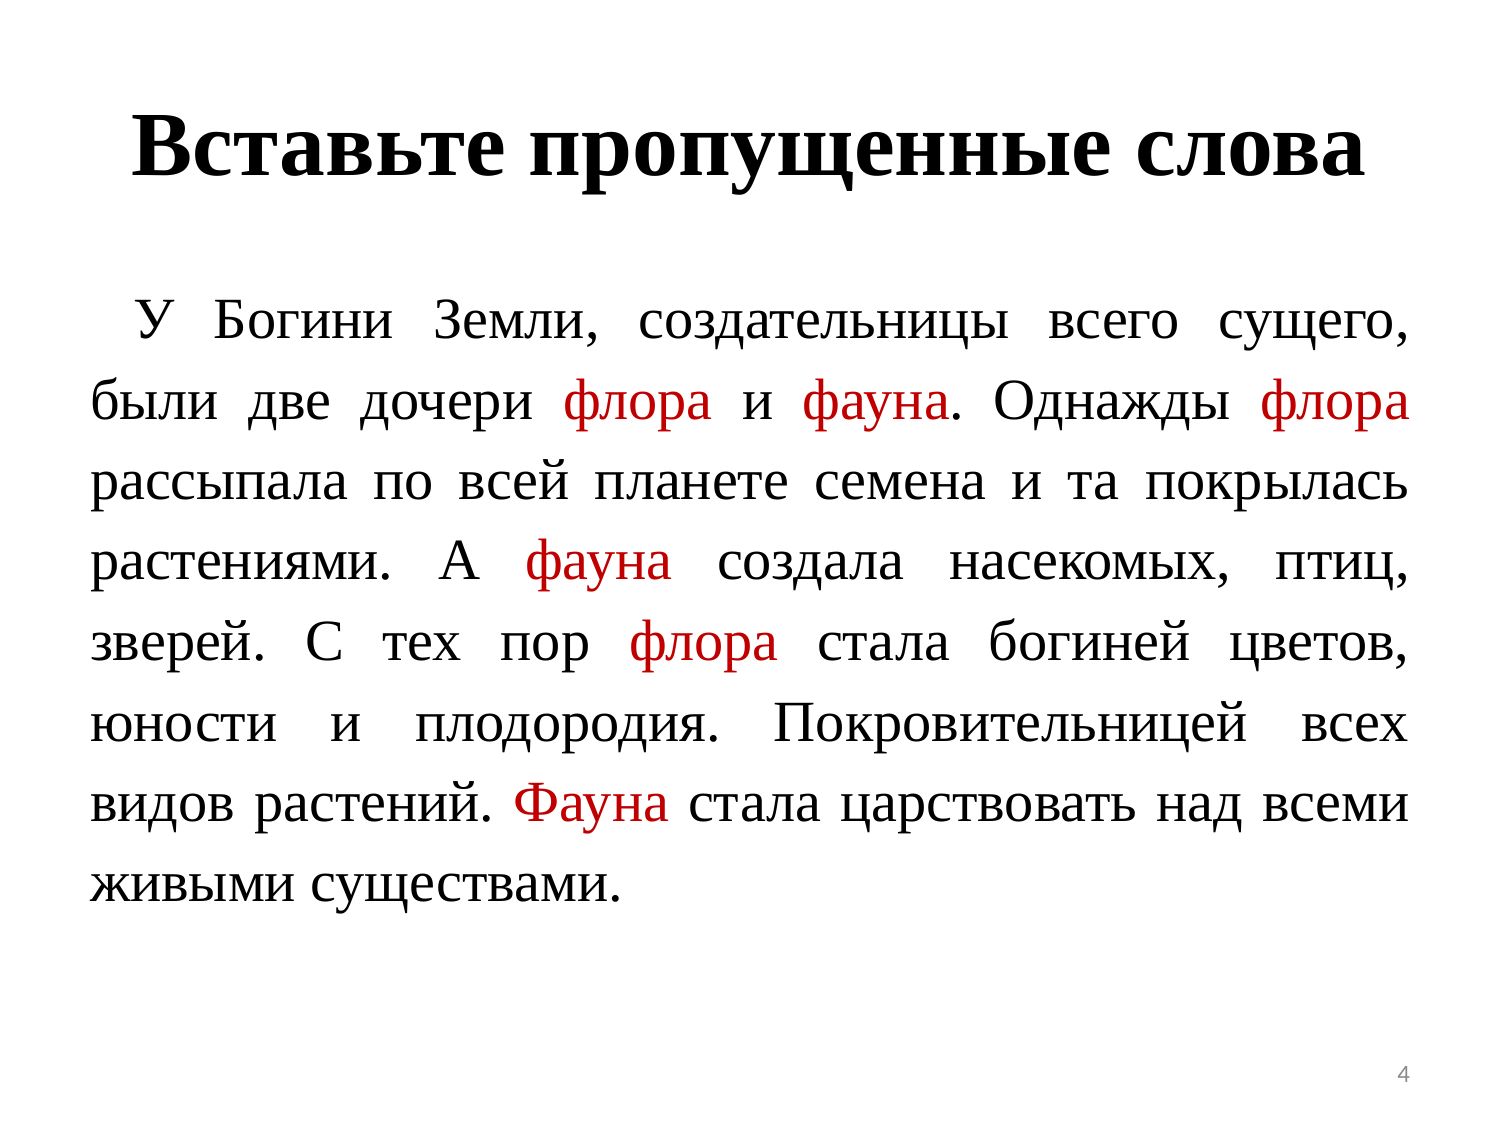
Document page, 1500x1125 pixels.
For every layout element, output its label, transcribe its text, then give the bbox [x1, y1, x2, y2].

slide_number 4 [1074, 1042, 1425, 1103]
title Вставьте пропущенные слова [75, 45, 1425, 233]
list У Богини Земли, создательницы всего сущего, были две дочери флора и фауна. Однажды флора рассыпала по всей планете семена и та покрылась растениями. А фауна создала насекомых, птиц, зверей. С тех пор флора стала богиней цветов, юности и плодородия. Покровительницей всех видов растений. Фауна стала царствовать над всеми живыми существами. [75, 262, 1425, 1005]
